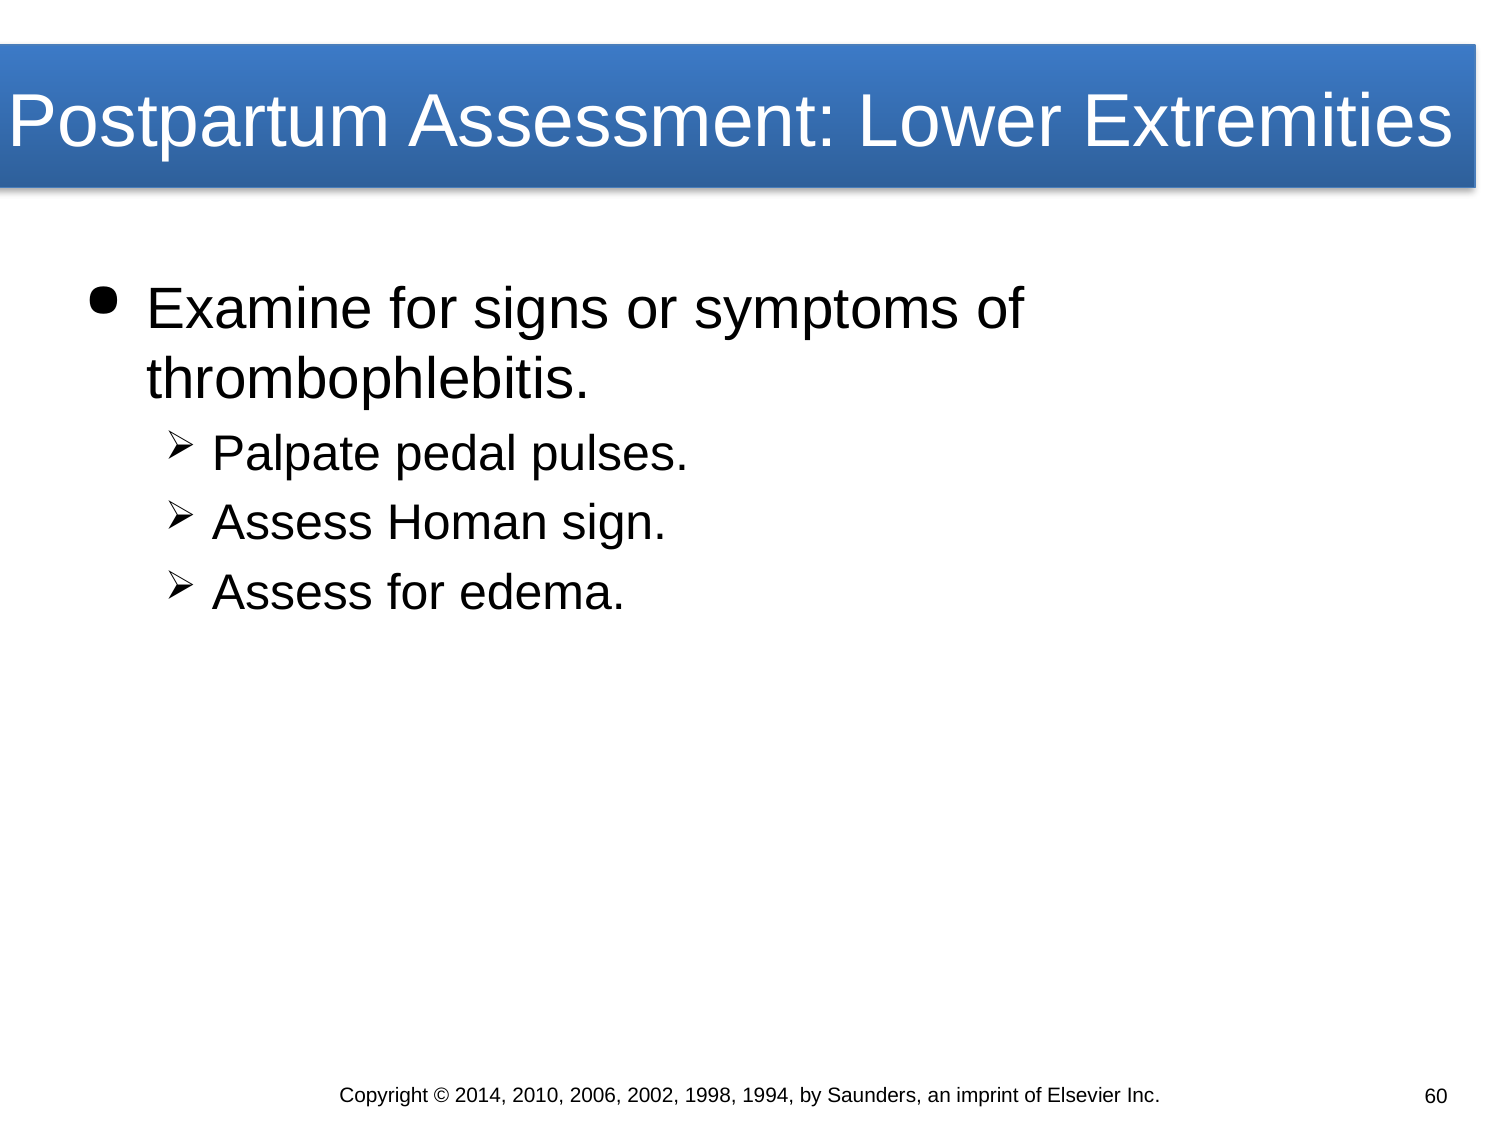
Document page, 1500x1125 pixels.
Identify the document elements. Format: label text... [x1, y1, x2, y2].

list Examine for signs or symptoms of thrombophlebitis. Palpate pedal pulses. Assess Homan sign. Assess for edema. [75, 262, 1425, 1005]
footer Copyright © 2014, 2010, 2006, 2002, 1998, 1994, by Saunders, an imprint of Elsevier Inc. [187, 1062, 1313, 1125]
slide_number 60 [1362, 1065, 1463, 1125]
title Postpartum Assessment: Lower Extremities [0, 44, 1476, 188]
